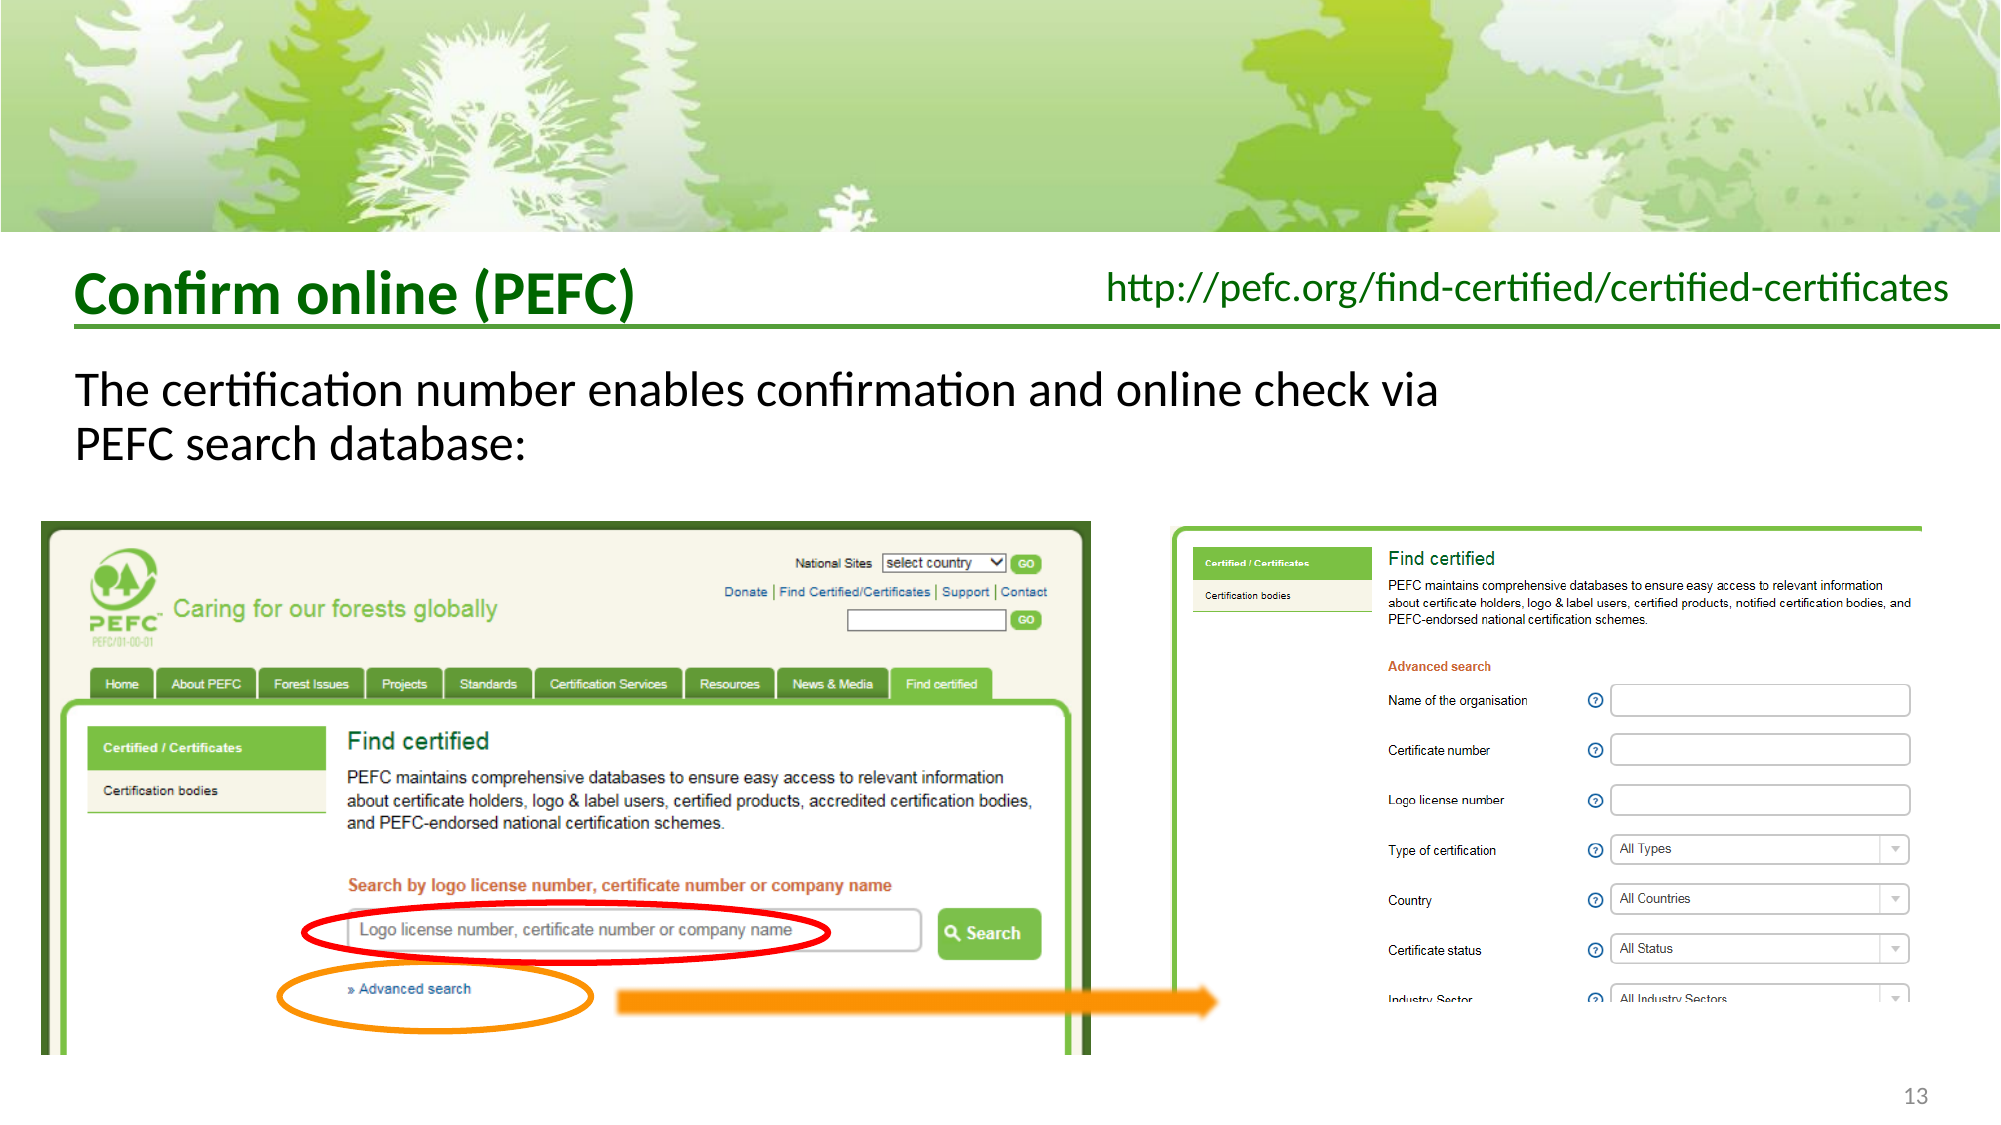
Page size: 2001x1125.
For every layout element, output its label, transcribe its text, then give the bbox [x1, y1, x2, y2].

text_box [41, 521, 1922, 1055]
slide_number 13 [1493, 1065, 1944, 1125]
text_box http://pefc.org/find-certified/certified-certificates [1090, 258, 2000, 319]
list The certification number enables confirmation and online check via PEFC search database: [59, 355, 1474, 503]
title Confirm online (PEFC) [59, 200, 1410, 355]
picture [0, 0, 2000, 232]
